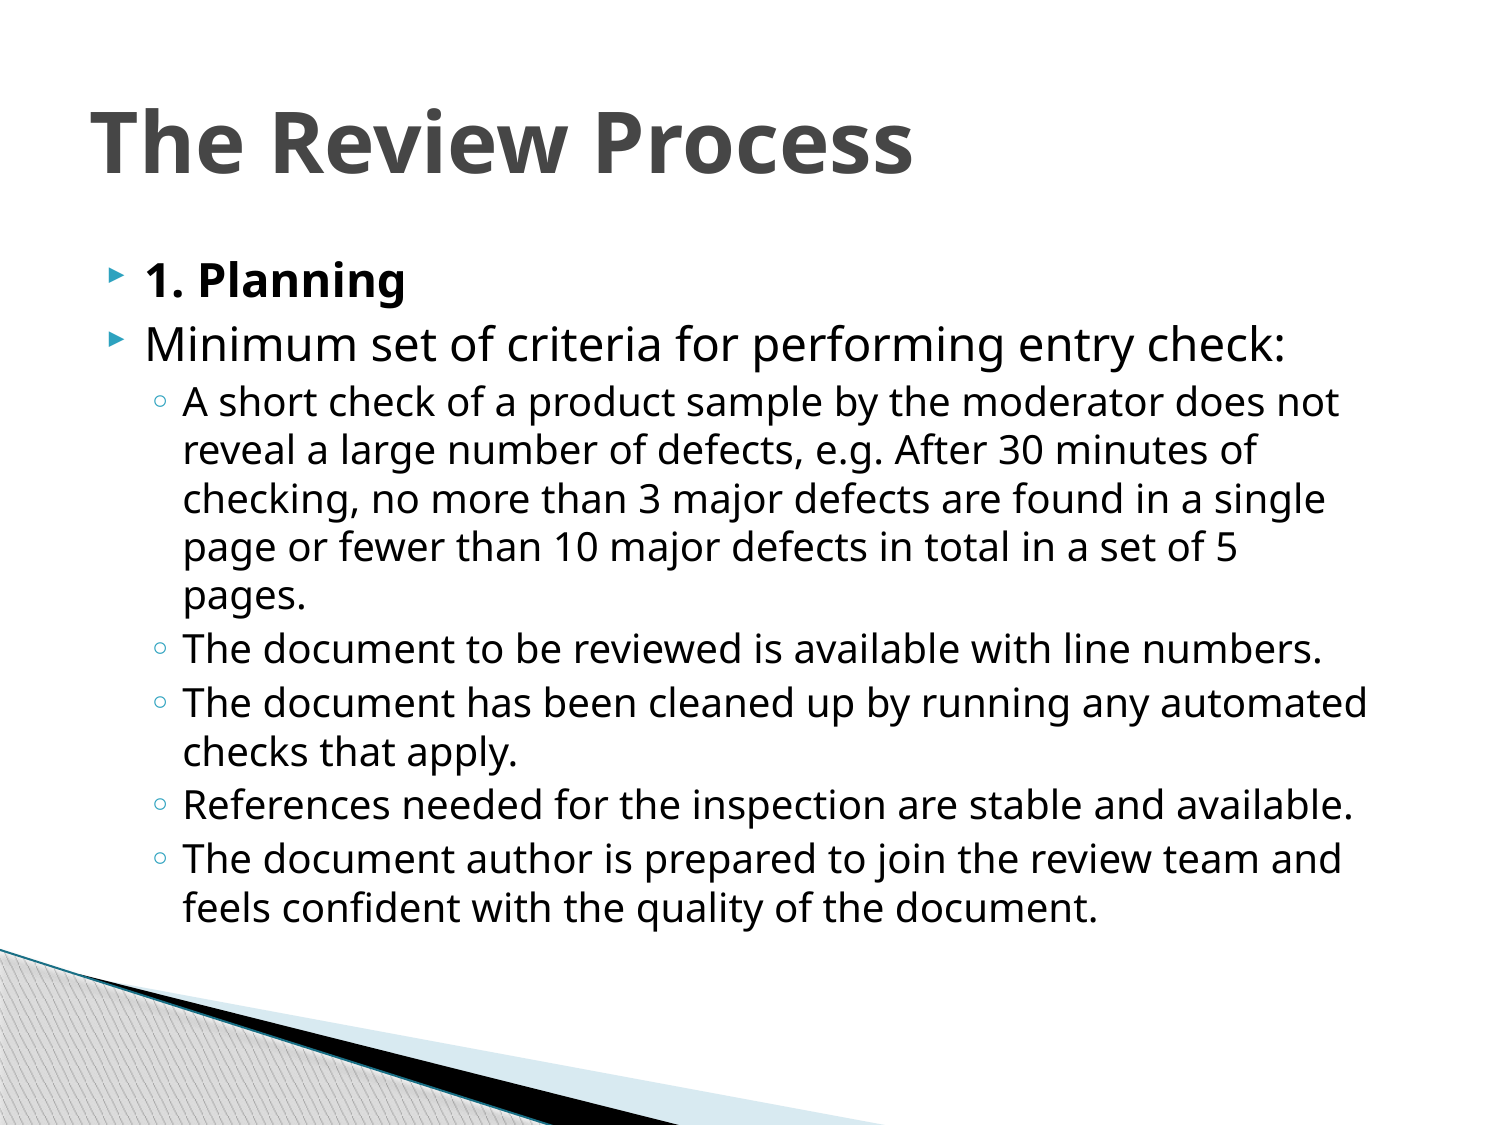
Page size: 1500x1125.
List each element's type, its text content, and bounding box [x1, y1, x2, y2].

list 1. Planning Minimum set of criteria for performing entry check: A short check of a product sample by the moderator does not reveal a large number of defects, e.g. After 30 minutes of checking, no more than 3 major defects are found in a single page or fewer than 10 major defects in total in a set of 5 pages. The document to be reviewed is available with line numbers. The document has been cleaned up by running any automated checks that apply. References needed for the inspection are stable and available. The document author is prepared to join the review team and feels confident with the quality of the document. [75, 243, 1388, 1012]
title The Review Process [75, 45, 1425, 233]
